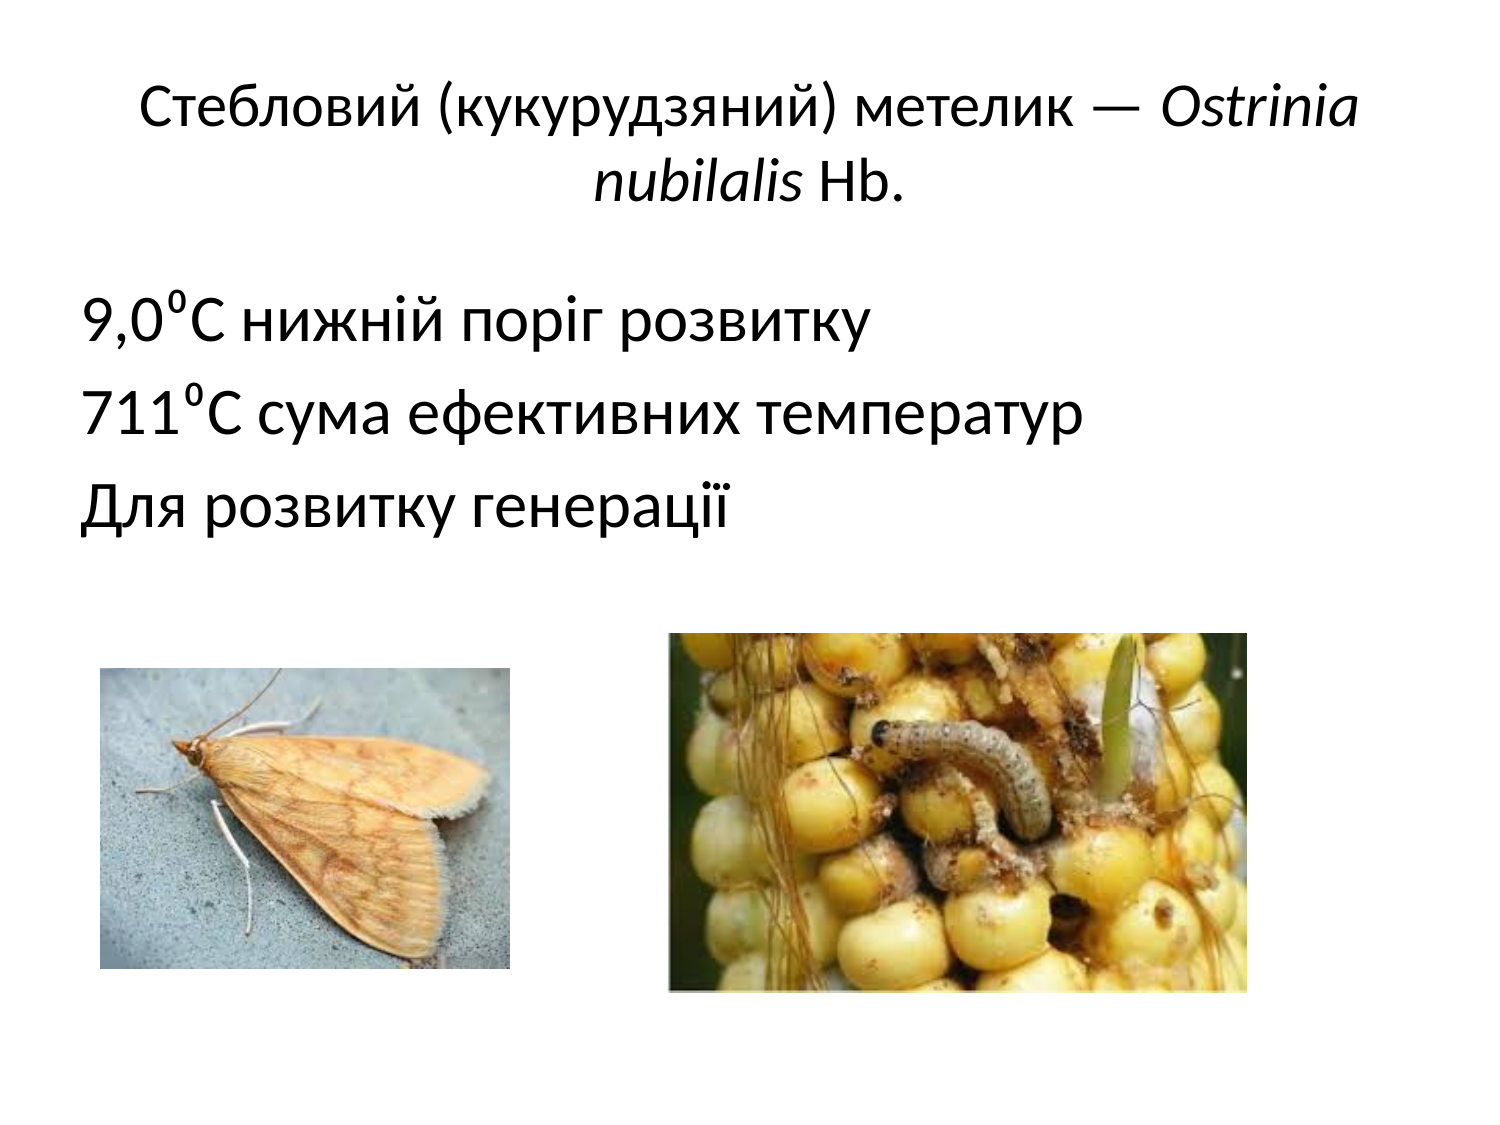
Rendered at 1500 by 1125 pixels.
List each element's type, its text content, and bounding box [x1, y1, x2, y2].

list 9,0⁰С нижній поріг розвитку 711⁰С сума ефективних температур Для розвитку генерації [64, 267, 1500, 638]
picture [100, 668, 510, 969]
picture [667, 633, 1247, 994]
title Стебловий (кукурудзяний) метелик — Ostrinіа nubilalis Hb. [75, 45, 1425, 233]
